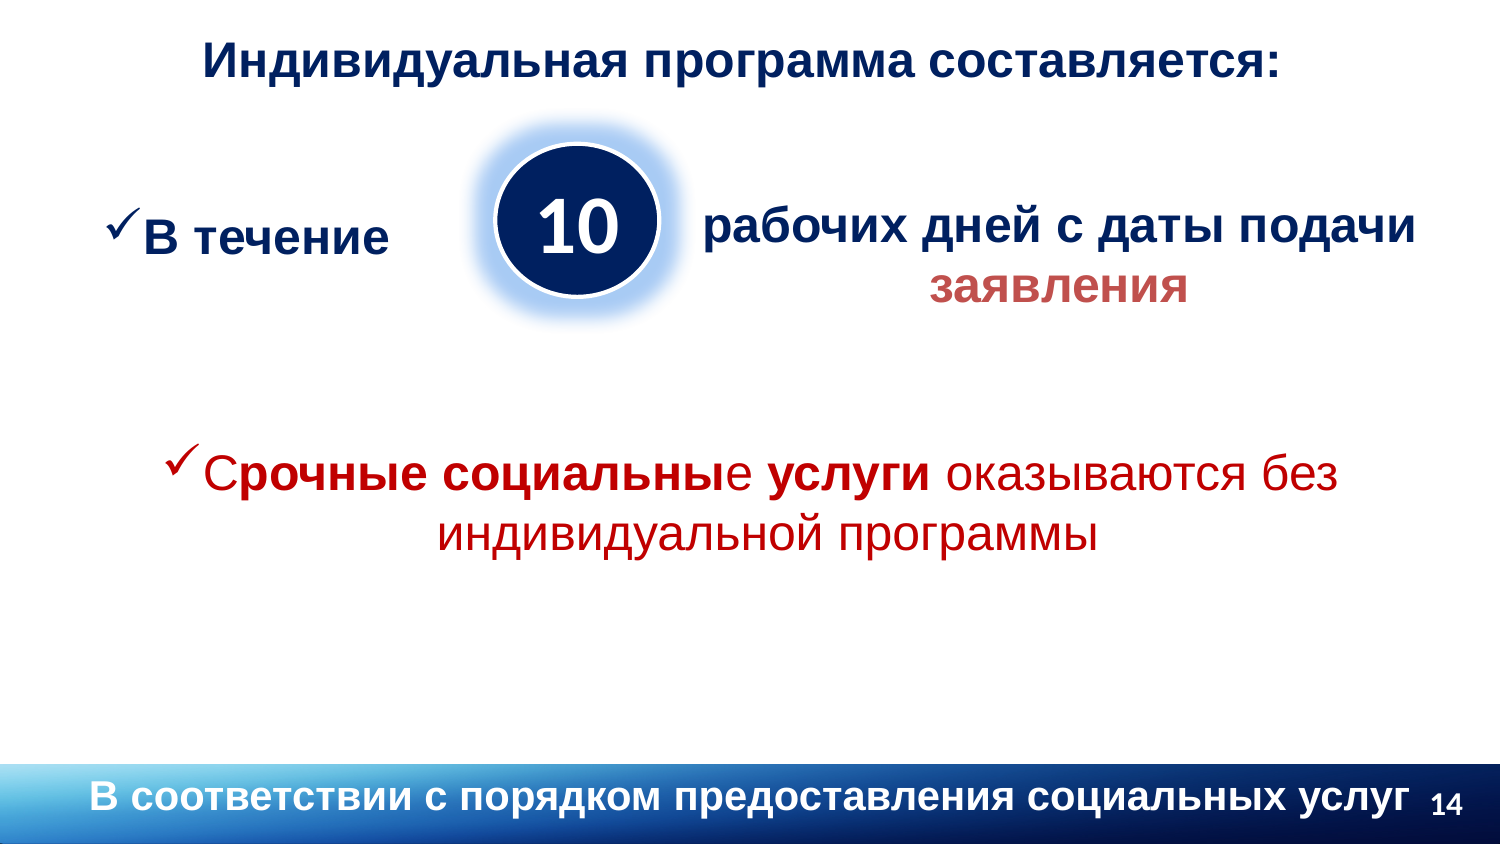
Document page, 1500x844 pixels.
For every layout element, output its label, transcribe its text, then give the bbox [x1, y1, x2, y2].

text_box 10 [493, 141, 662, 299]
picture [0, 764, 1500, 844]
text_box Индивидуальная программа составляется: [0, 20, 1500, 95]
text_box рабочих дней с даты подачи заявления [679, 185, 1441, 321]
text_box В течение [41, 197, 452, 273]
text_box Срочные социальные услуги оказываются без индивидуальной программы [41, 433, 1460, 569]
